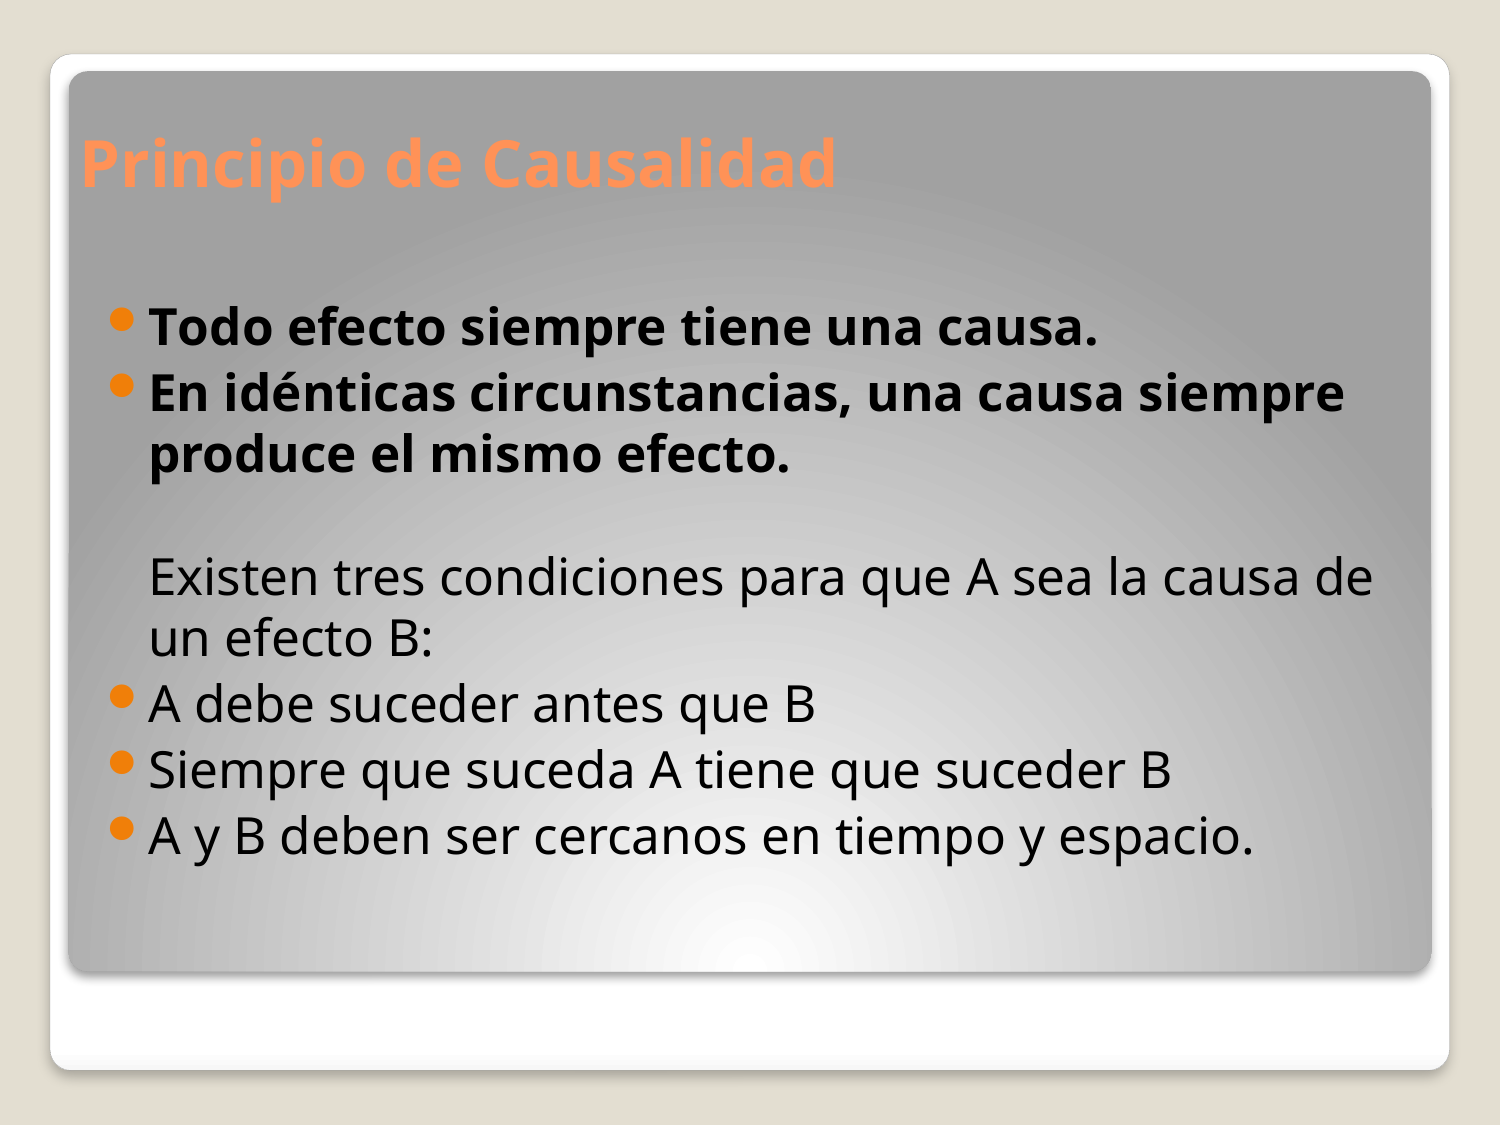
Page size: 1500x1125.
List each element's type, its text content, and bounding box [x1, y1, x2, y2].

list Todo efecto siempre tiene una causa. En idénticas circunstancias, una causa siempre produce el mismo efecto. Existen tres condiciones para que A sea la causa de un efecto B: A debe suceder antes que B Siempre que suceda A tiene que suceder B A y B deben ser cercanos en tiempo y espacio. [76, 278, 1420, 1059]
title Principio de Causalidad [64, 113, 1408, 287]
